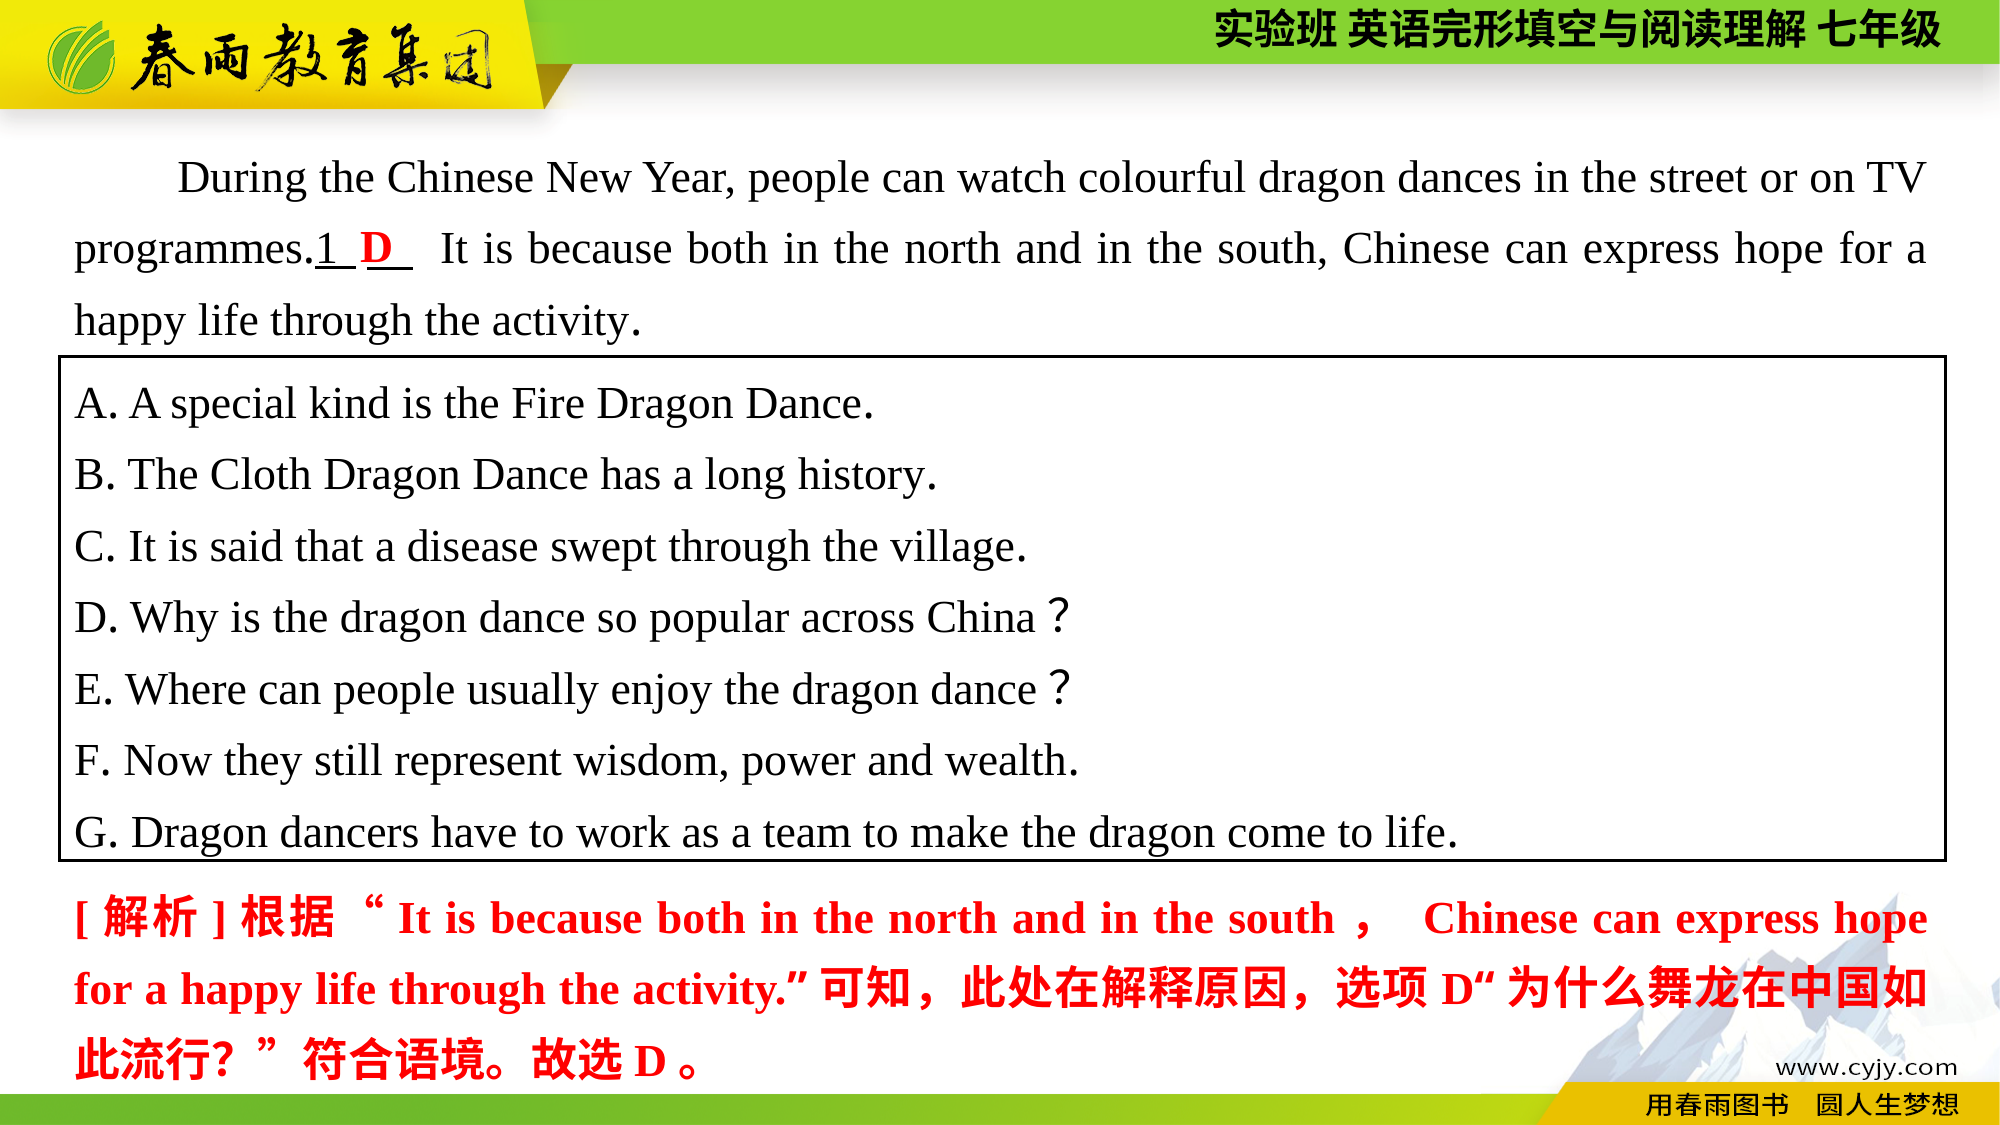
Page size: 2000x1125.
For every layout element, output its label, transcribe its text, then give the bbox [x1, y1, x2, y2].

list During the Chinese New Year, people can watch colourful dragon dances in the street or on TV programmes.1 It is because both in the north and in the south, Chinese can express hope for a happy life through the activity. [59, 122, 1944, 347]
text_box [59, 356, 1946, 861]
text_box A. A special kind is the Fire Dragon Dance. B. The Cloth Dragon Dance has a long history. C. It is said that a disease swept through the village. D. Why is the dragon dance so popular across China？ E. Where can people usually enjoy the dragon dance？ F. Now they still represent wisdom, power and wealth. G. Dragon dancers have to work as a team to make the dragon come to life. [59, 348, 1944, 356]
text_box [解析]根据“It is because both in the north and in the south， Chinese can express hope for a happy life through the activity.”可知，此处在解释原因，选项D“为什么舞龙在中国如此流行？”符合语境。故选D。 [59, 864, 1944, 1093]
text_box D [345, 193, 409, 280]
picture [0, 0, 2000, 1125]
